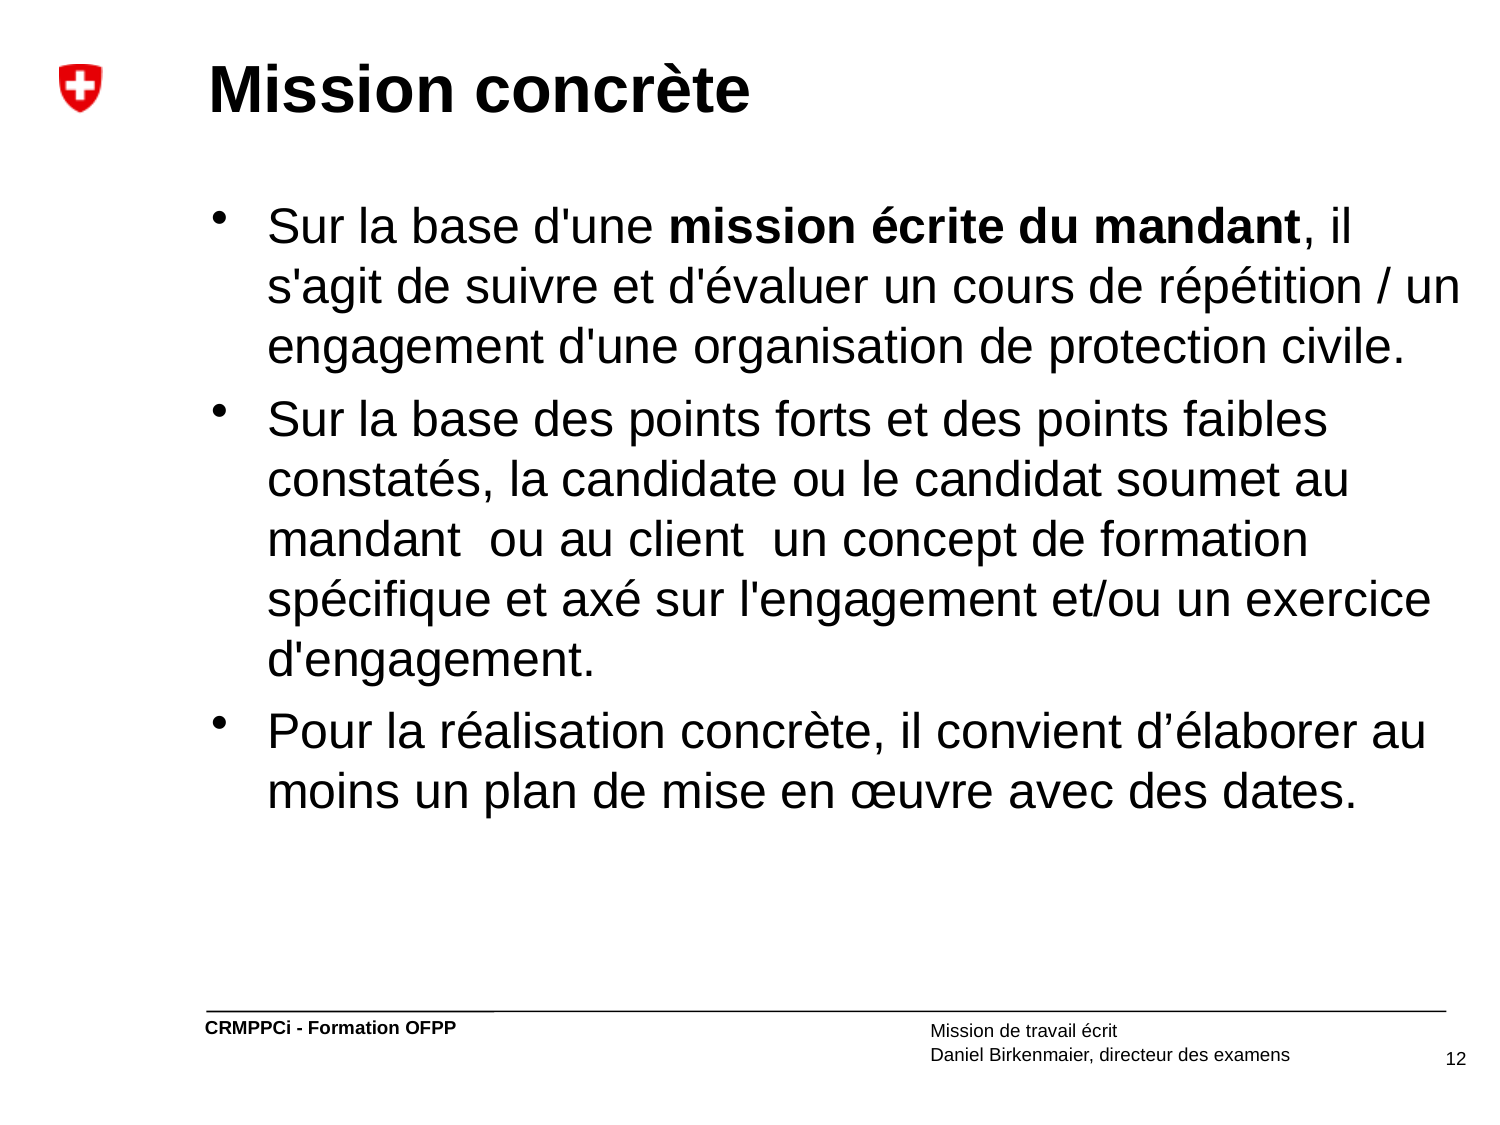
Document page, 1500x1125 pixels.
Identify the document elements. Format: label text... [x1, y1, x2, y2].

footer Daniel Birkenmaier, directeur des examens [915, 1048, 1447, 1071]
title Mission concrète [207, 45, 1433, 209]
picture [59, 64, 103, 114]
list Sur la base d'une mission écrite du mandant, il s'agit de suivre et d'évaluer un cours de répétition / un engagement d'une organisation de protection civile. Sur la base des points forts et des points faibles constatés, la candidate ou le candidat soumet au mandant ou au client un concept de formation spécifique et axé sur l'engagement et/ou un exercice d'engagement. Pour la réalisation concrète, il convient d’élaborer au moins un plan de mise en œuvre avec des dates. [210, 193, 1500, 968]
slide_number Mission de travail écrit [915, 1011, 1447, 1048]
